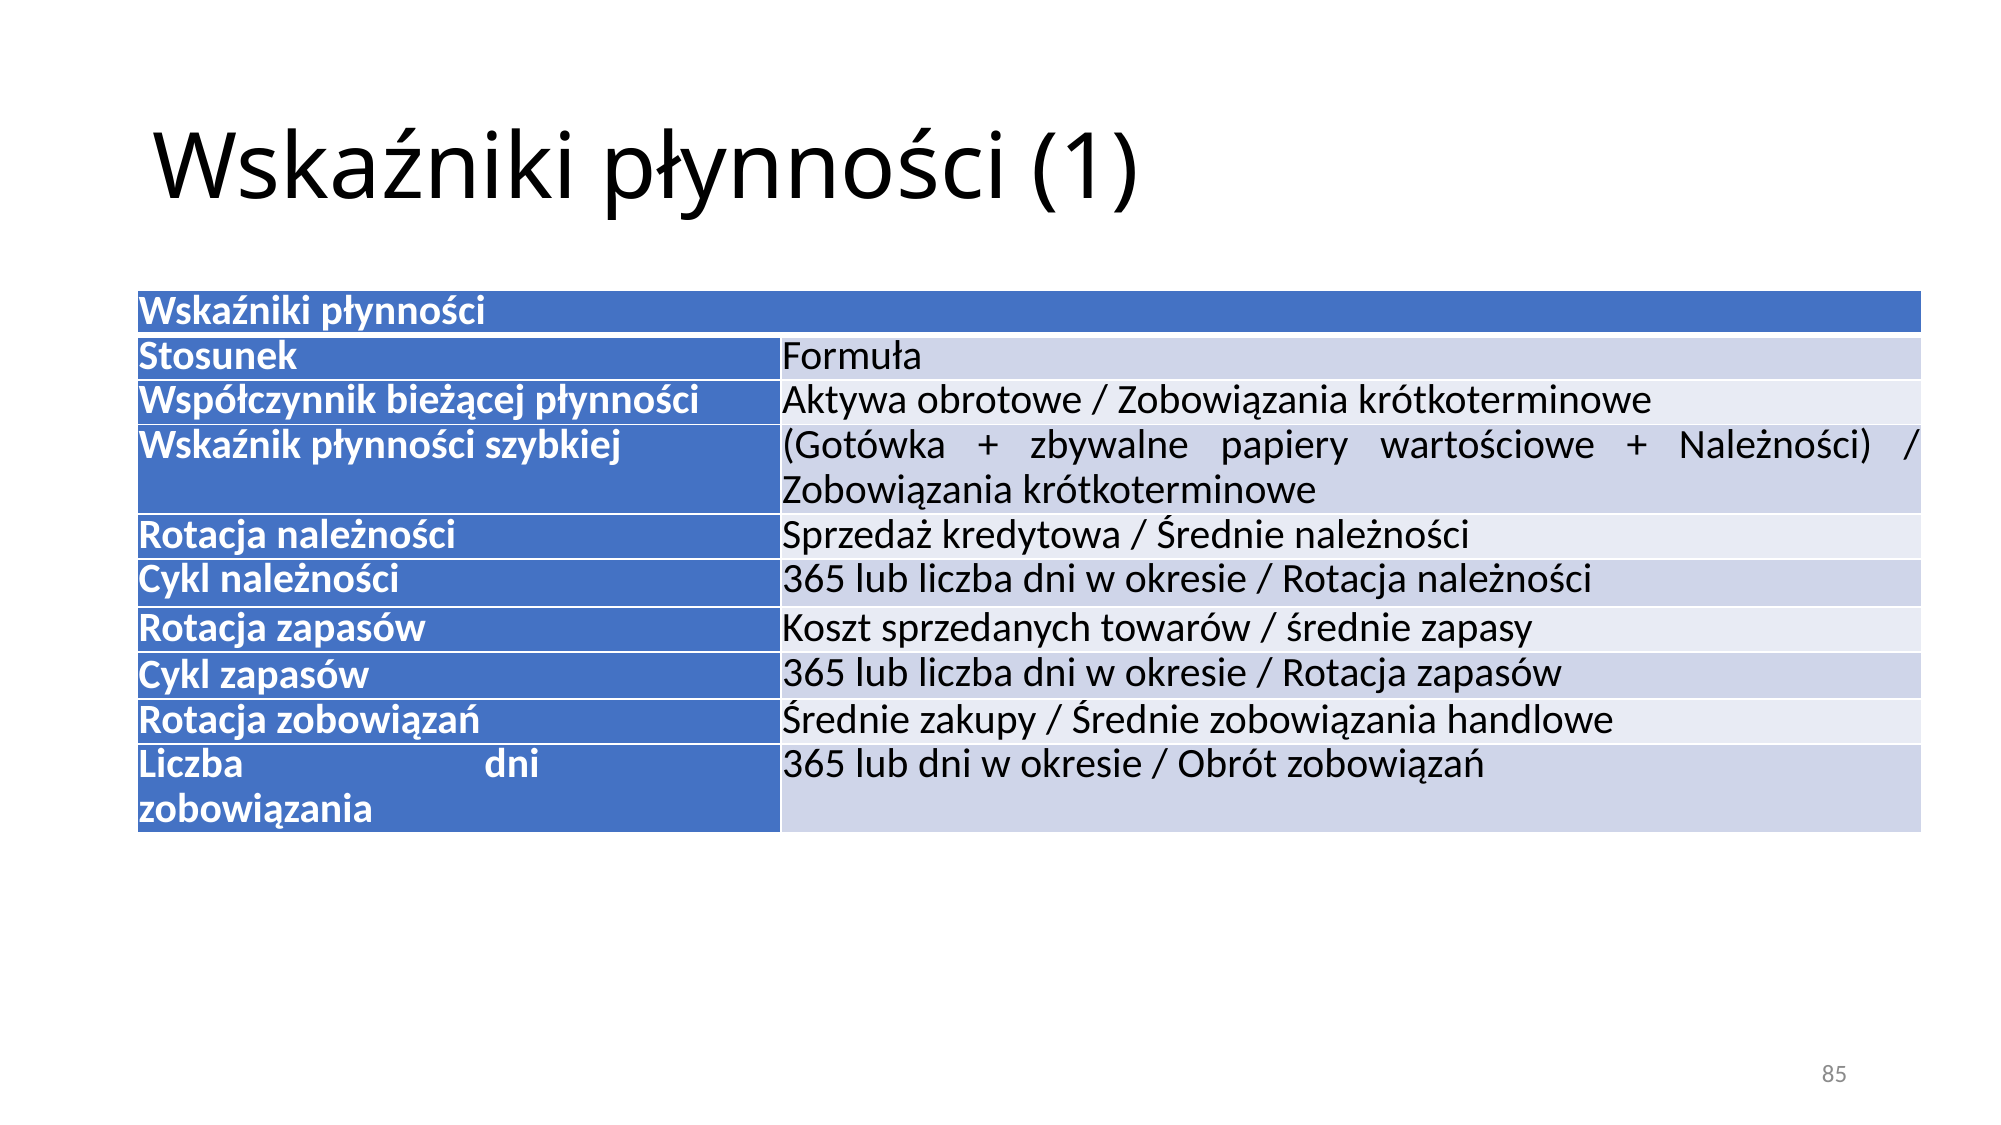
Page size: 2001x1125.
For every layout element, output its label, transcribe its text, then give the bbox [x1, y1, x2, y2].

table_cell 365 lub liczba dni w okresie / Rotacja należności [782, 560, 1921, 606]
table_cell Stosunek [138, 338, 780, 379]
title Wskaźniki płynności (1) [137, 59, 1863, 278]
table_cell 365 lub dni w okresie / Obrót zobowiązań [782, 745, 1921, 832]
table_cell Sprzedaż kredytowa / Średnie należności [782, 515, 1921, 558]
table_cell Liczba dni zobowiązania [138, 745, 780, 832]
table_cell Rotacja należności [138, 515, 780, 558]
table_cell Rotacja zapasów [138, 608, 780, 651]
table_header Wskaźniki płynności [138, 291, 1921, 332]
table_cell Koszt sprzedanych towarów / średnie zapasy [782, 608, 1921, 651]
table_cell 365 lub liczba dni w okresie / Rotacja zapasów [782, 653, 1921, 698]
slide_number 85 [1412, 1042, 1863, 1103]
table_cell Współczynnik bieżącej płynności [138, 381, 780, 424]
table_cell Średnie zakupy / Średnie zobowiązania handlowe [782, 700, 1921, 743]
table_cell Formuła [782, 338, 1921, 379]
table_cell Rotacja zobowiązań [138, 700, 780, 743]
table_cell Aktywa obrotowe / Zobowiązania krótkoterminowe [782, 381, 1921, 424]
table_cell Cykl należności [138, 560, 780, 606]
table_cell (Gotówka + zbywalne papiery wartościowe + Należności) / Zobowiązania krótkoterminowe [782, 425, 1921, 513]
table_cell Cykl zapasów [138, 653, 780, 698]
table_cell Wskaźnik płynności szybkiej [138, 425, 780, 513]
